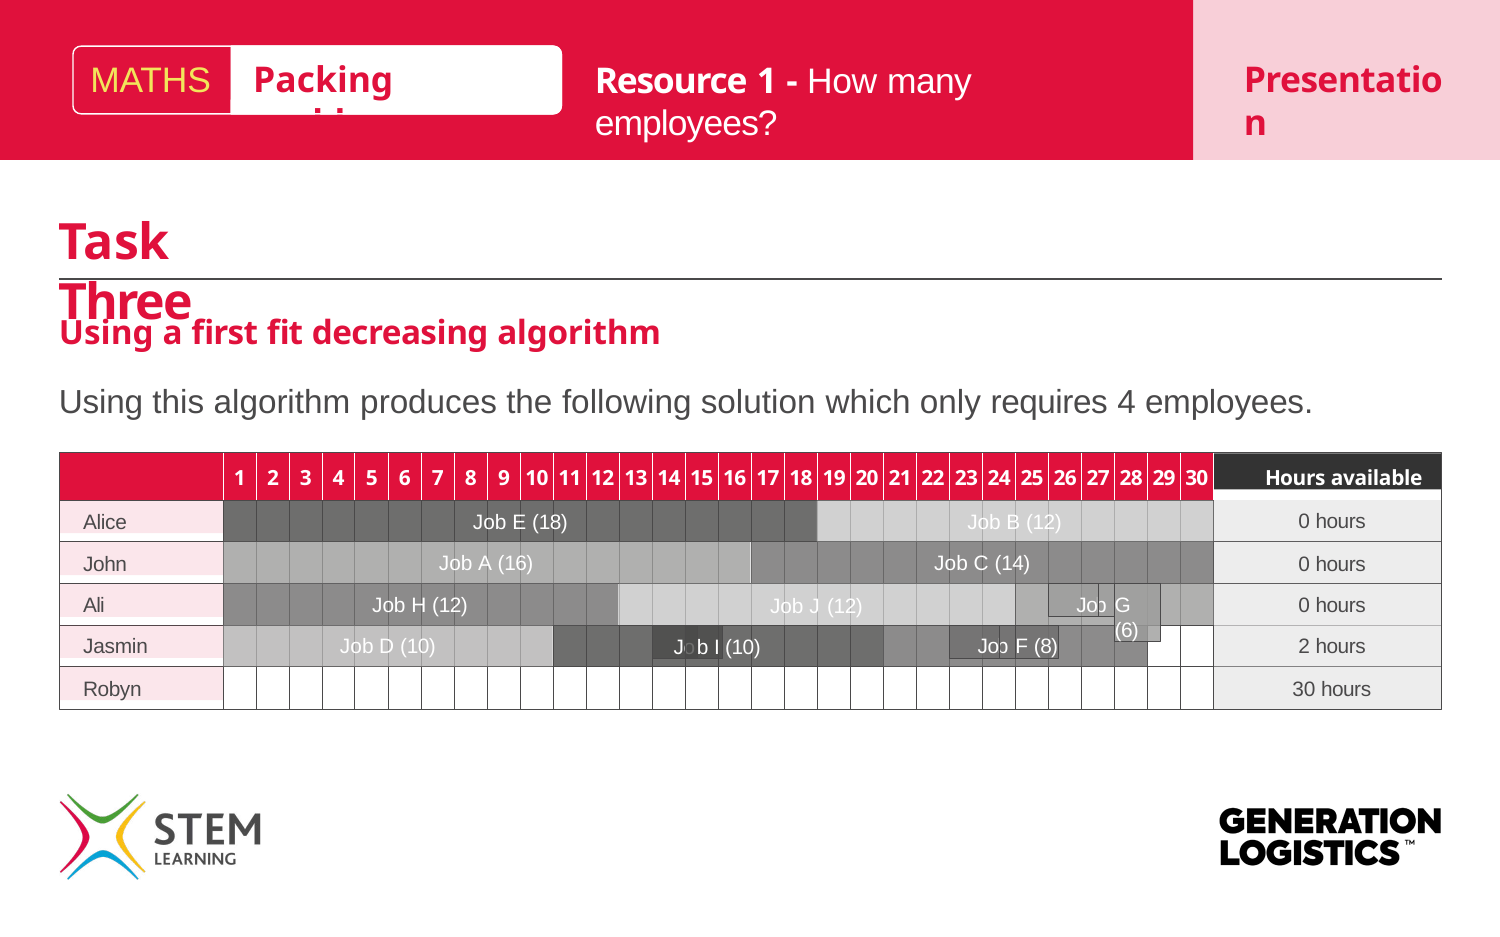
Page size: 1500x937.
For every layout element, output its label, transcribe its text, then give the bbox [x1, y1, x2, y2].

text_box Task Three [56, 207, 307, 309]
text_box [58, 452, 1443, 711]
text_box [72, 46, 562, 114]
picture [1219, 807, 1441, 866]
text_box Presentation [1241, 55, 1450, 143]
title Resource 1 - How many employees? [592, 55, 1144, 215]
text_box Using a first fit decreasing algorithm Using this algorithm produces the following solution which only requires 4 employees. [56, 309, 1321, 421]
picture [59, 793, 261, 880]
text_box Packing problems [231, 111, 561, 143]
